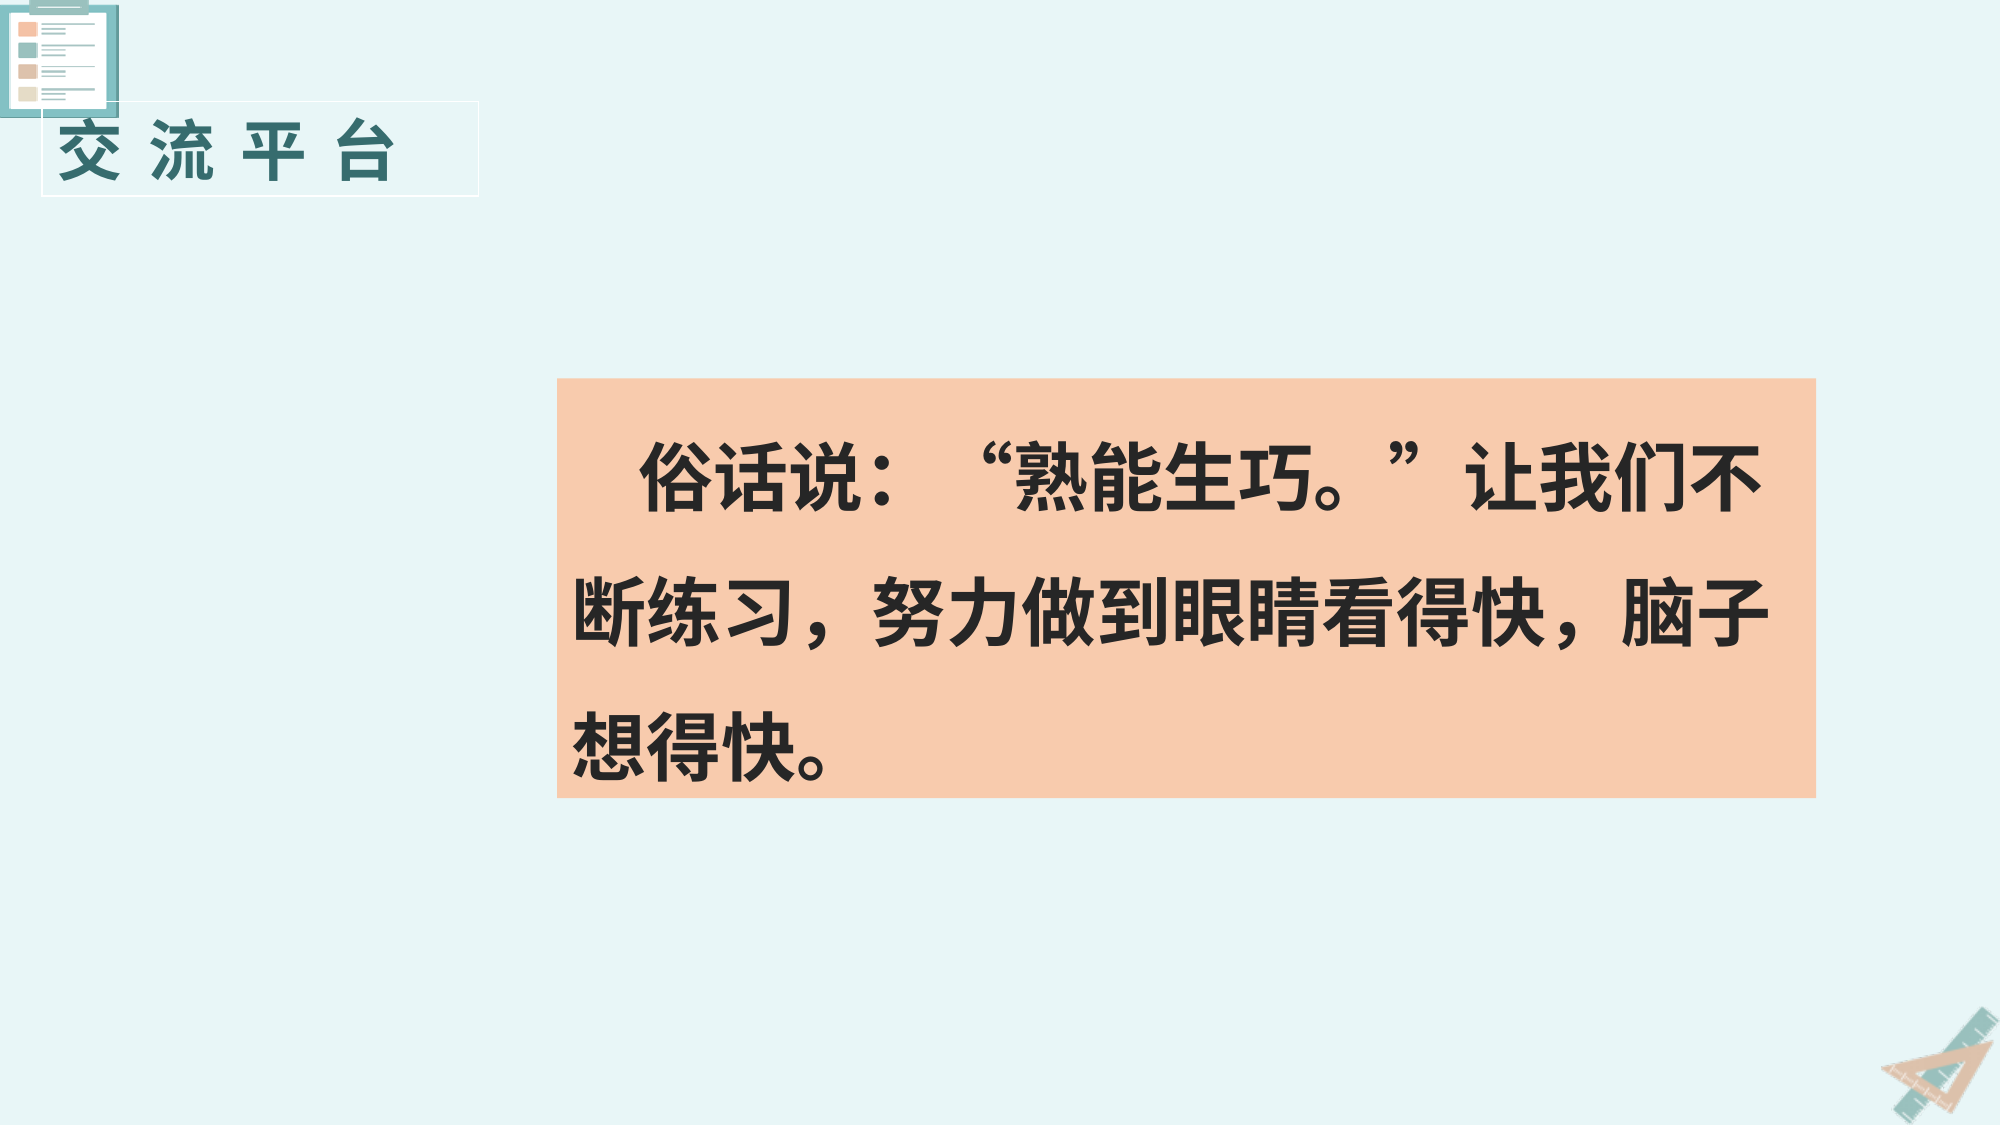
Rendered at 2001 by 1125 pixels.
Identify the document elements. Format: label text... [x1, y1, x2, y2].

text_box 俗话说：“熟能生巧。”让我们不断练习，努力做到眼睛看得快，脑子想得快。 [557, 378, 1817, 799]
text_box 交流平台 [42, 101, 479, 196]
picture [0, 0, 119, 119]
picture [1881, 1006, 2000, 1125]
